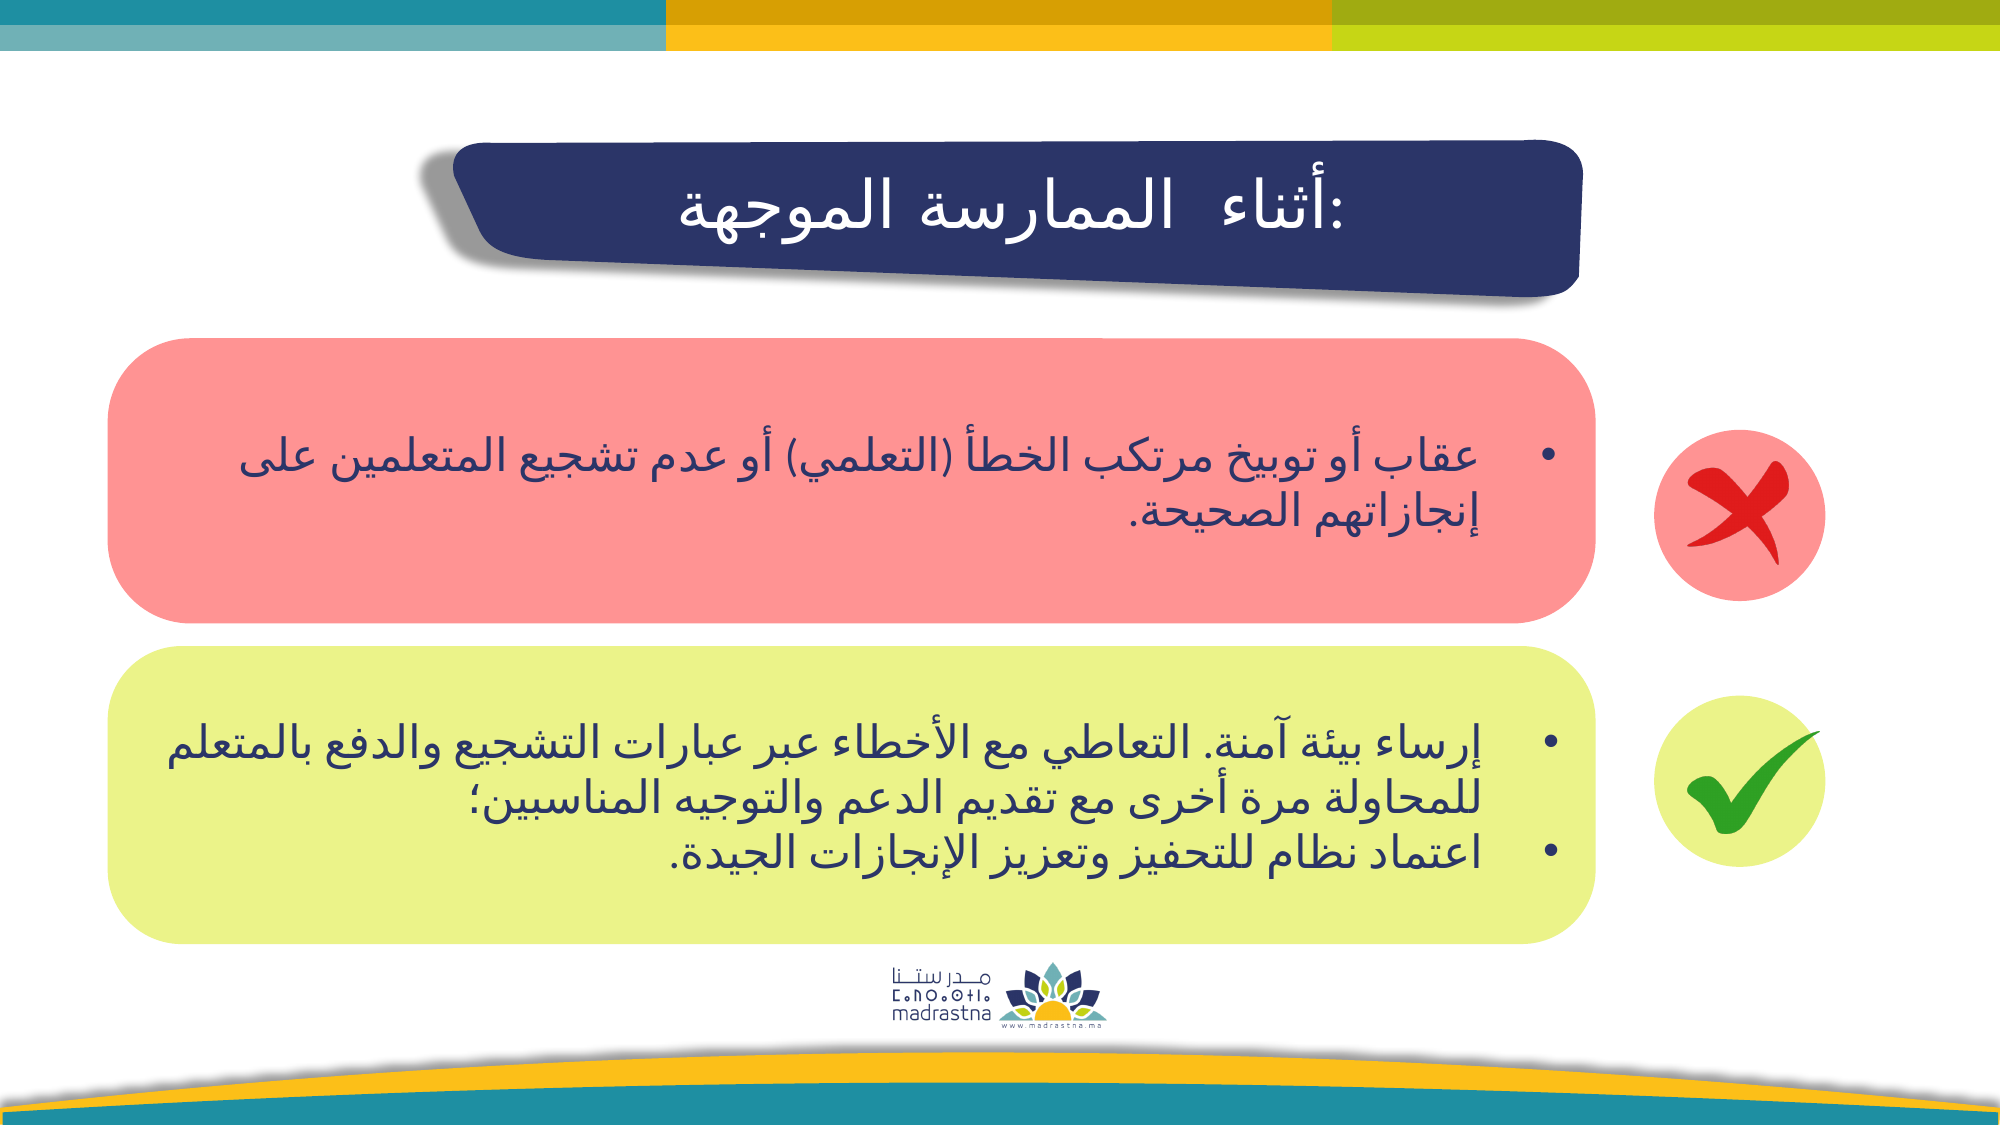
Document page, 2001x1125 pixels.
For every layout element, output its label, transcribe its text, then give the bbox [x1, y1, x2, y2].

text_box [447, 100, 1591, 296]
picture [1687, 731, 1820, 834]
picture [893, 962, 1107, 1028]
picture [1687, 461, 1789, 565]
text_box عقاب أو توبيخ مرتكب الخطأ (التعلمي) أو عدم تشجيع المتعلمين على إنجازاتهم الصحيحة. [106, 337, 1597, 625]
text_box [0, 0, 2000, 52]
text_box [1653, 694, 1811, 868]
text_box [1653, 428, 1827, 603]
text_box إرساء بيئة آمنة. التعاطي مع الأخطاء عبر عبارات التشجيع والدفع بالمتعلم للمحاولة مرة أخرى مع تقديم الدعم والتوجيه المناسبين؛ اعتماد نظام للتحفيز وتعزيز الإنجازات الجيدة. [106, 645, 1597, 946]
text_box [0, 1052, 2000, 1125]
text_box [1820, 748, 1827, 814]
